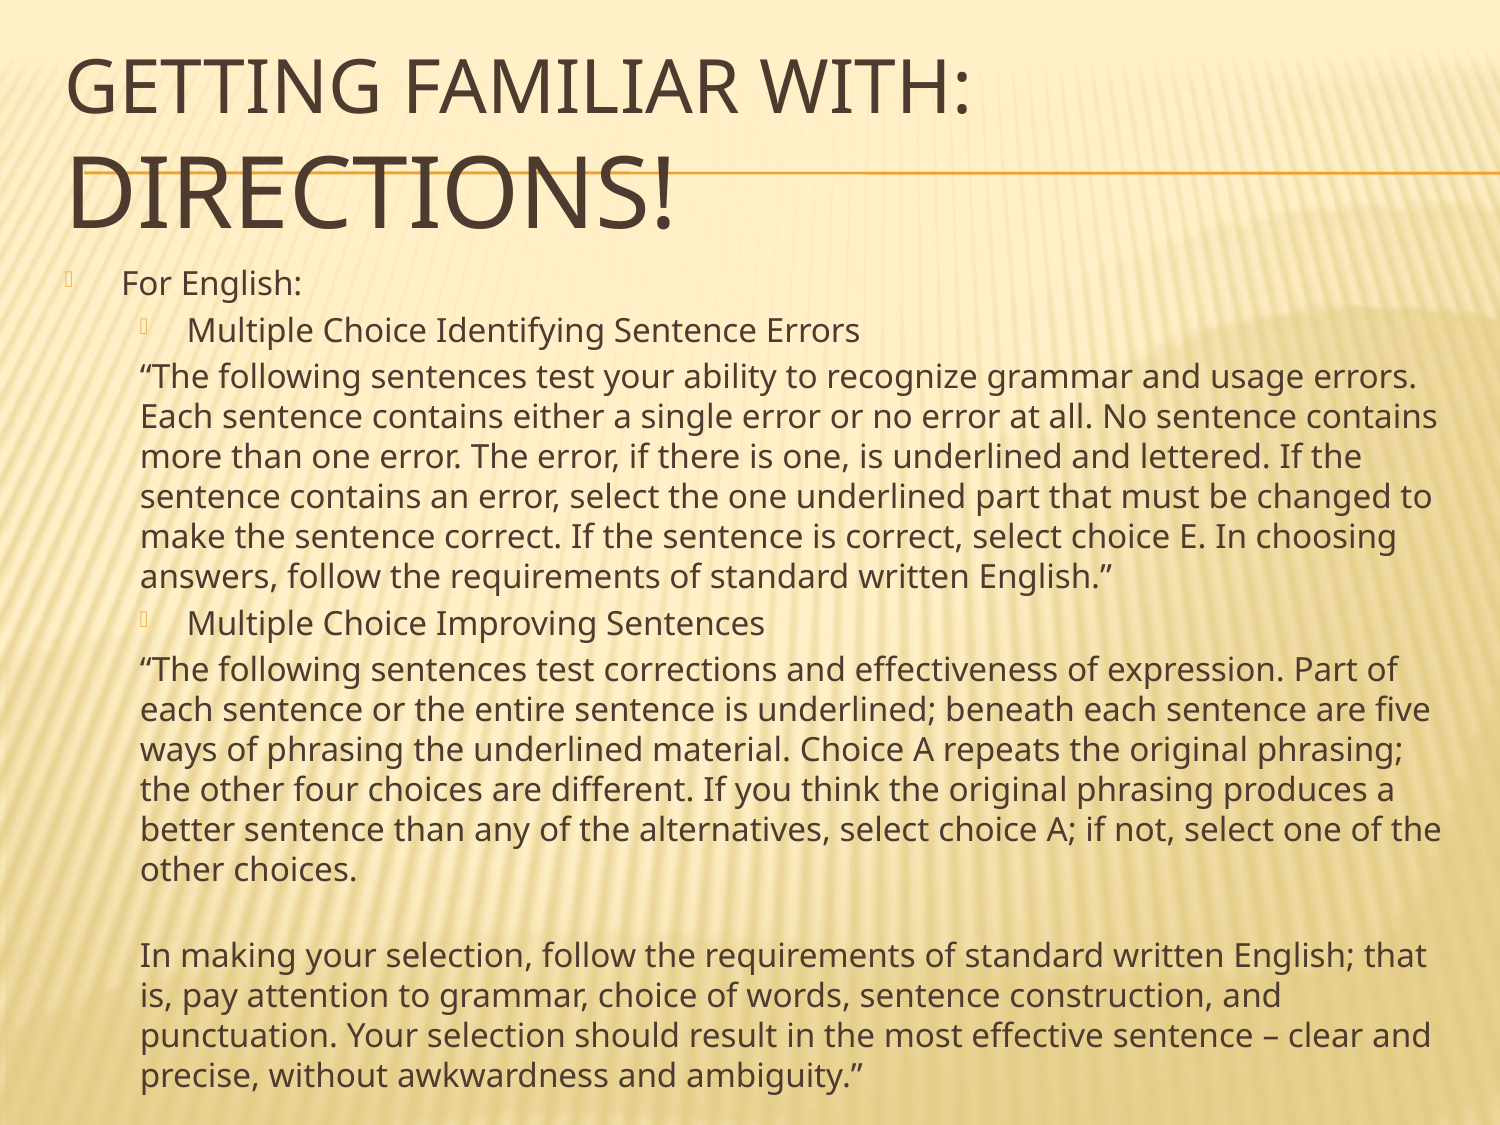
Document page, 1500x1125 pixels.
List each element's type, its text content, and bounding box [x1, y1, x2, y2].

title Getting familiar with: Directions! [50, 75, 1475, 213]
list For English: Multiple Choice Identifying Sentence Errors “The following sentences test your ability to recognize grammar and usage errors. Each sentence contains either a single error or no error at all. No sentence contains more than one error. The error, if there is one, is underlined and lettered. If the sentence contains an error, select the one underlined part that must be changed to make the sentence correct. If the sentence is correct, select choice E. In choosing answers, follow the requirements of standard written English.” Multiple Choice Improving Sentences “The following sentences test corrections and effectiveness of expression. Part of each sentence or the entire sentence is underlined; beneath each sentence are five ways of phrasing the underlined material. Choice A repeats the original phrasing; the other four choices are different. If you think the original phrasing produces a better sentence than any of the alternatives, select choice A; if not, select one of the other choices. In making your selection, follow the requirements of standard written English; that is, pay attention to grammar, choice of words, sentence construction, and punctuation. Your selection should result in the most effective sentence – clear and precise, without awkwardness and ambiguity.” [50, 254, 1475, 998]
